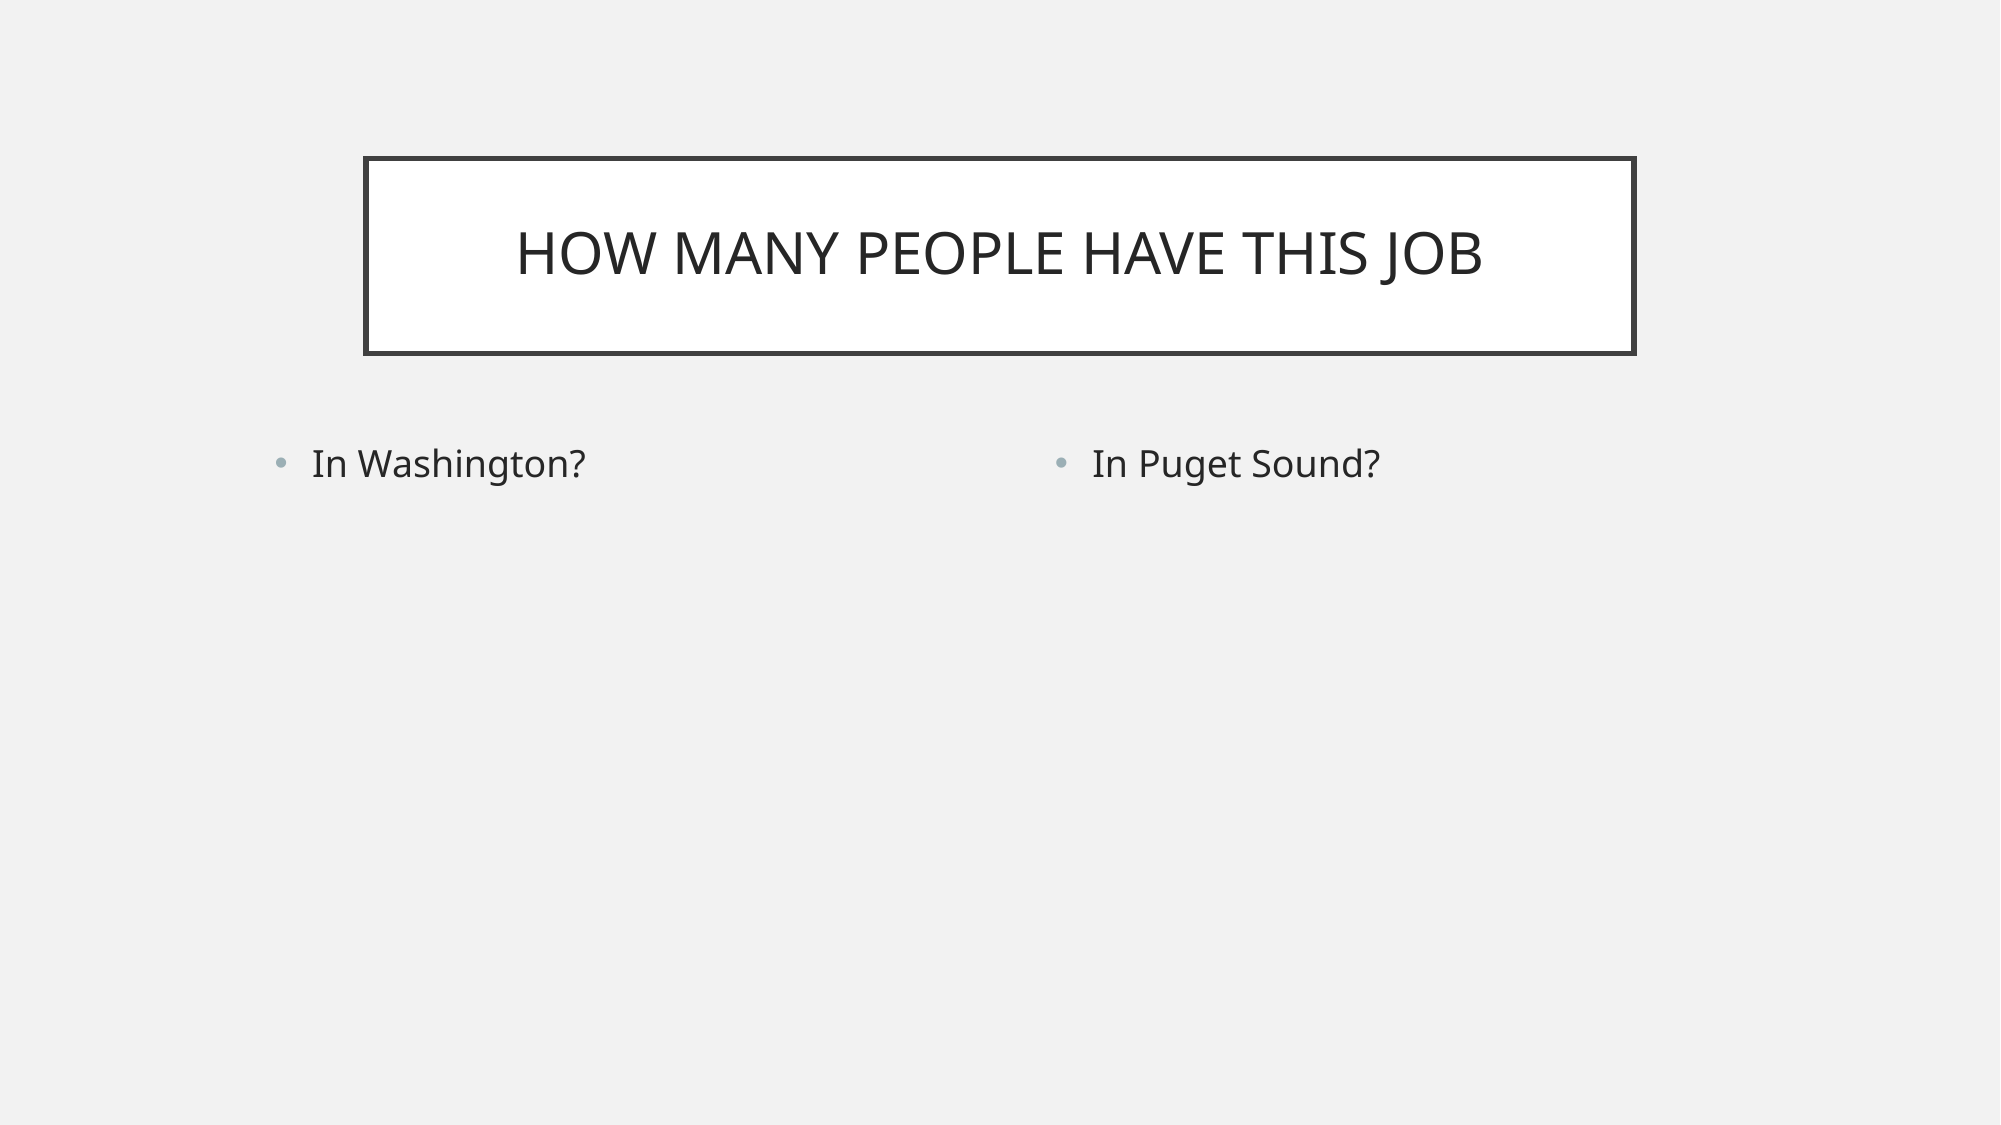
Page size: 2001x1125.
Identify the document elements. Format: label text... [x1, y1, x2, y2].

title HOW MANY PEOPLE HAVE THIS JOB [363, 156, 1637, 356]
list In Puget Sound? [1039, 432, 1741, 942]
list In Washington? [259, 432, 961, 942]
